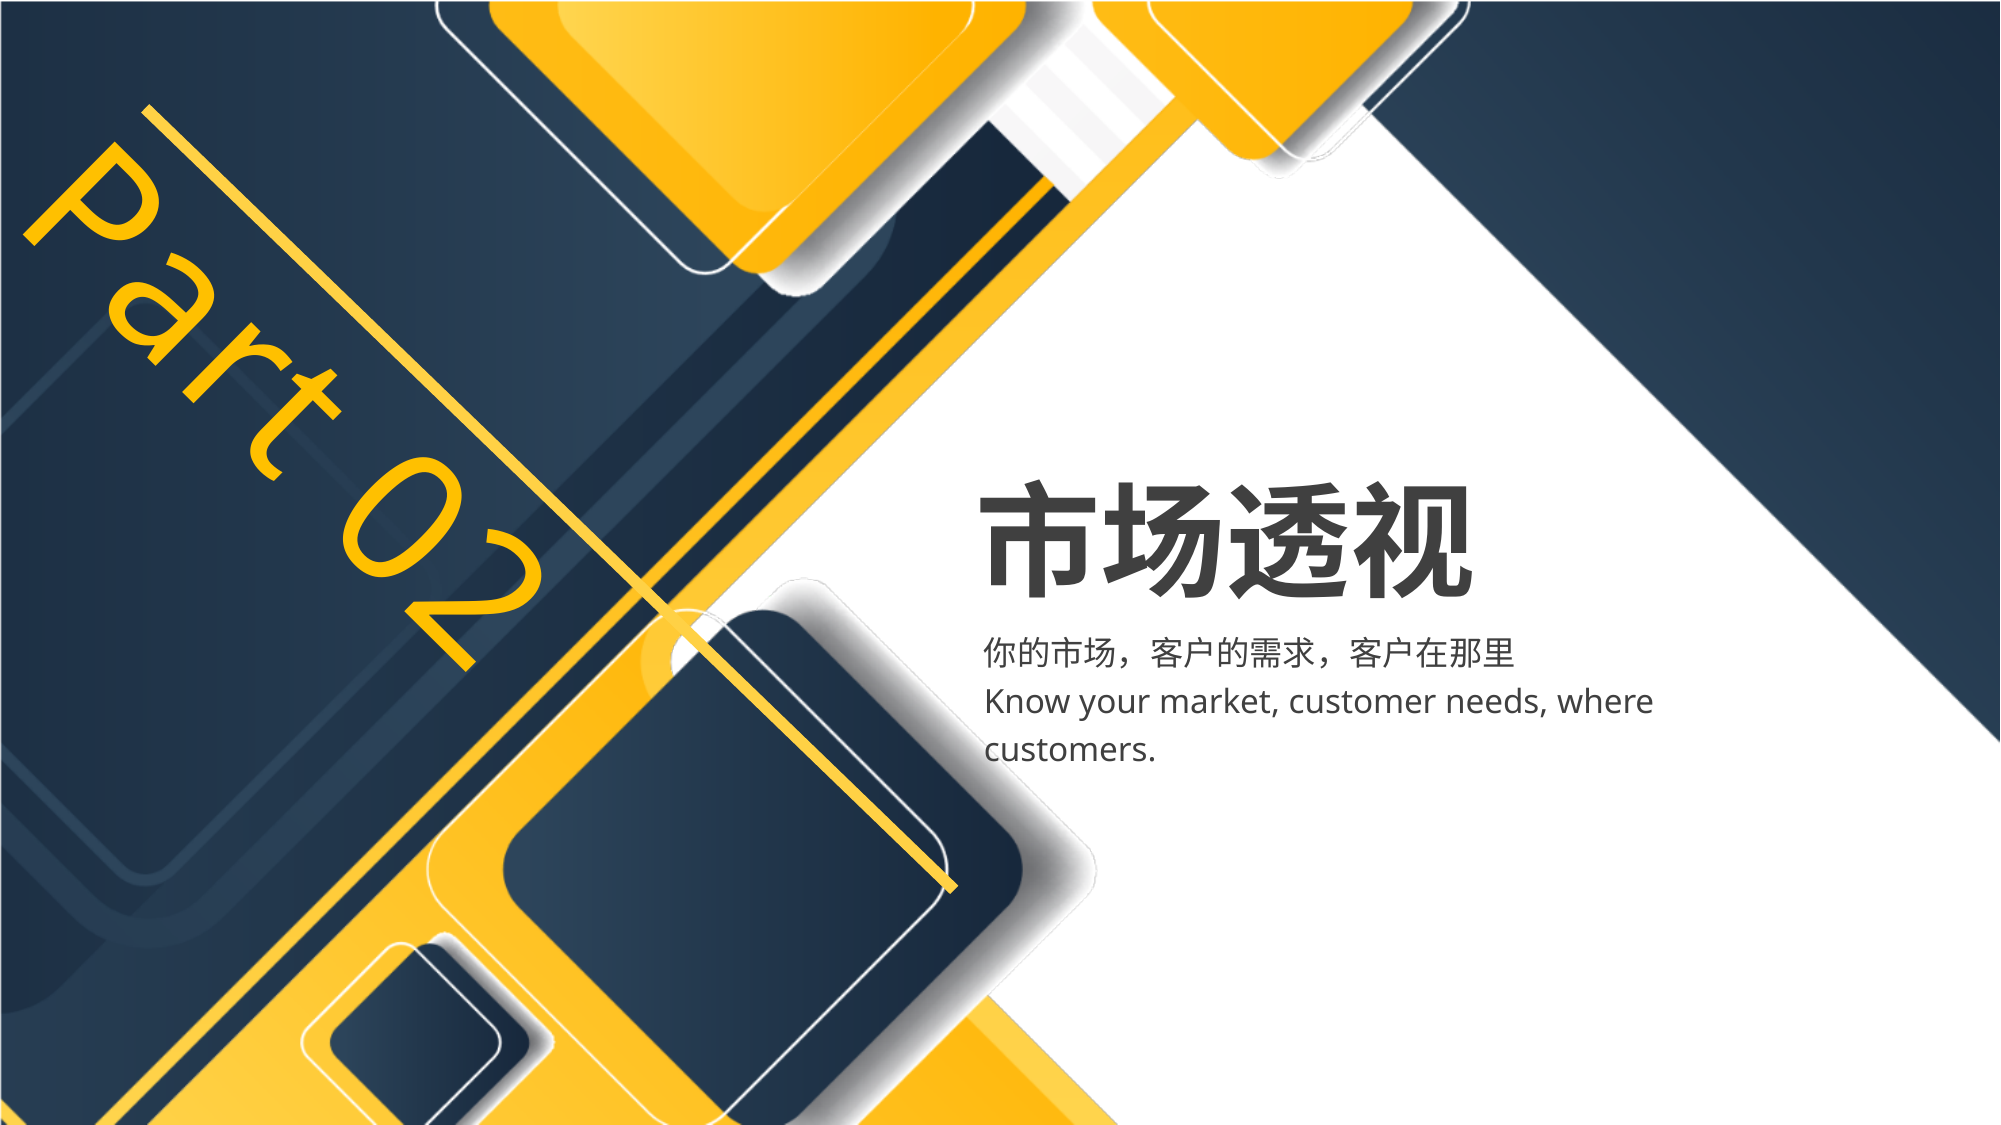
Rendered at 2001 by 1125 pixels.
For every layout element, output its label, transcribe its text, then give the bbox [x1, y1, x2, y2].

picture [3, 0, 2000, 1125]
text_box Part 02 [0, 76, 437, 707]
text_box 你的市场，客户的需求，客户在那里 Know your market, customer needs, where customers. [1563, 624, 1815, 776]
